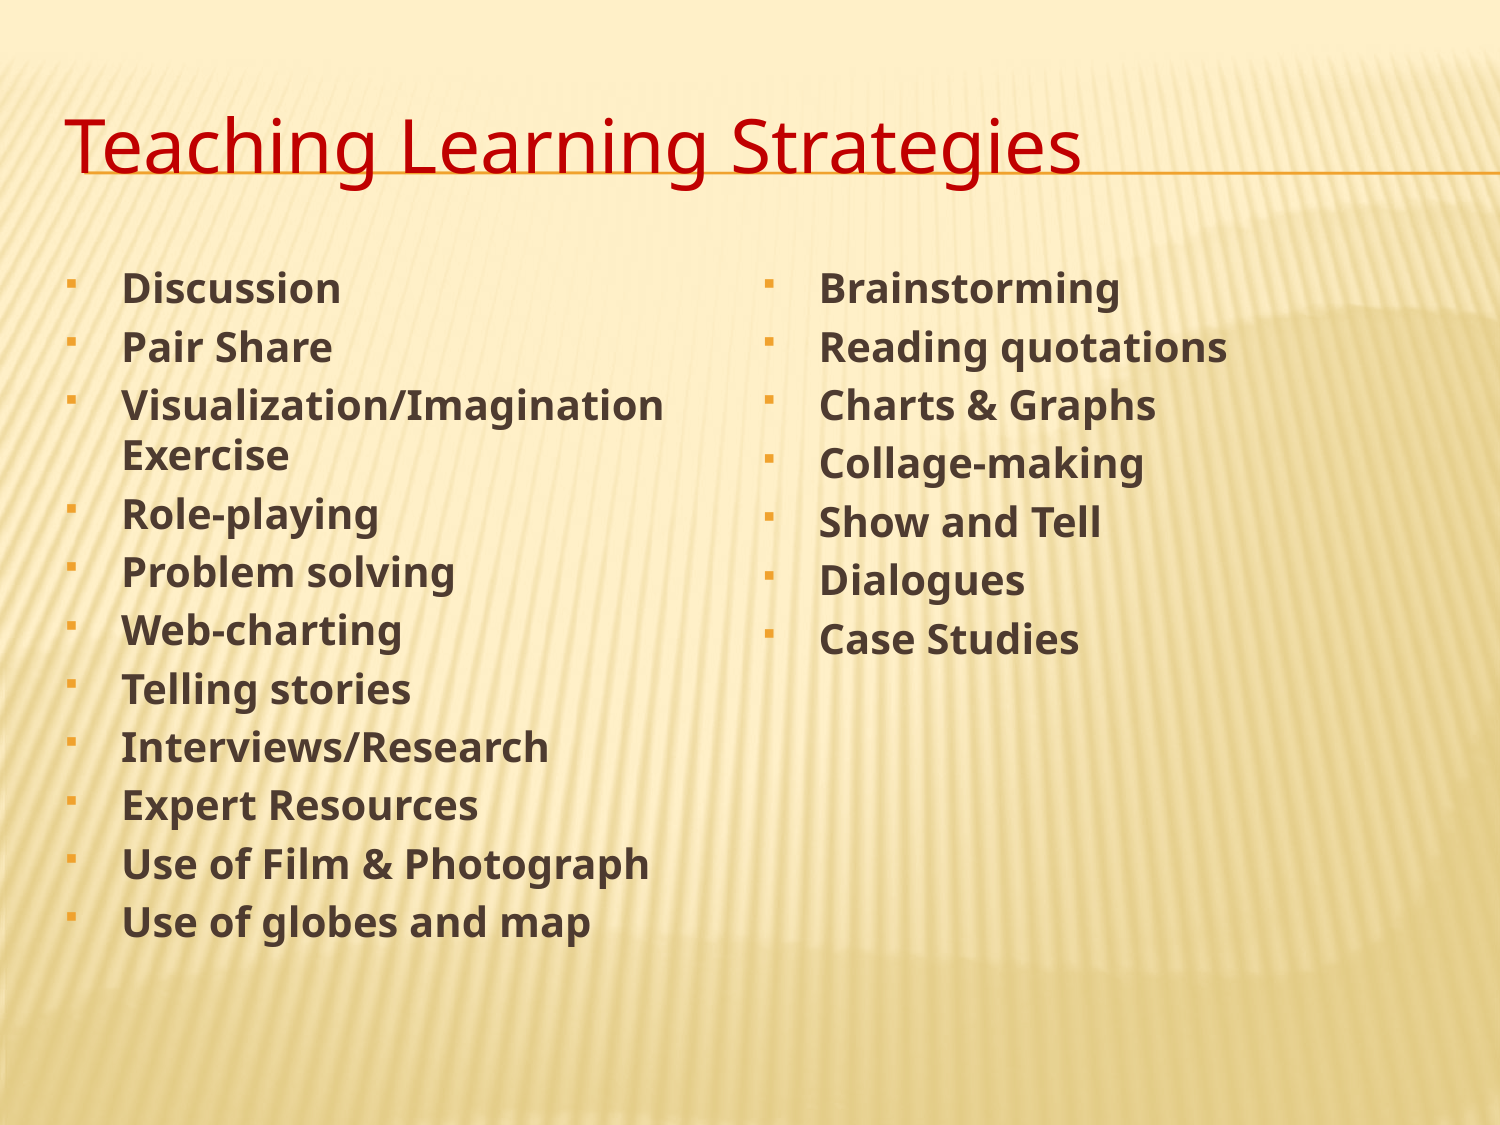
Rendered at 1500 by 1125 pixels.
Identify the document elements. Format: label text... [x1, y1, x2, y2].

list Discussion Pair Share Visualization/Imagination Exercise Role-playing Problem solving Web-charting Telling stories Interviews/Research Expert Resources Use of Film & Photograph Use of globes and map Brainstorming Reading quotations Charts & Graphs Collage-making Show and Tell Dialogues Case Studies [50, 254, 1475, 998]
title Teaching Learning Strategies [50, 75, 1475, 213]
